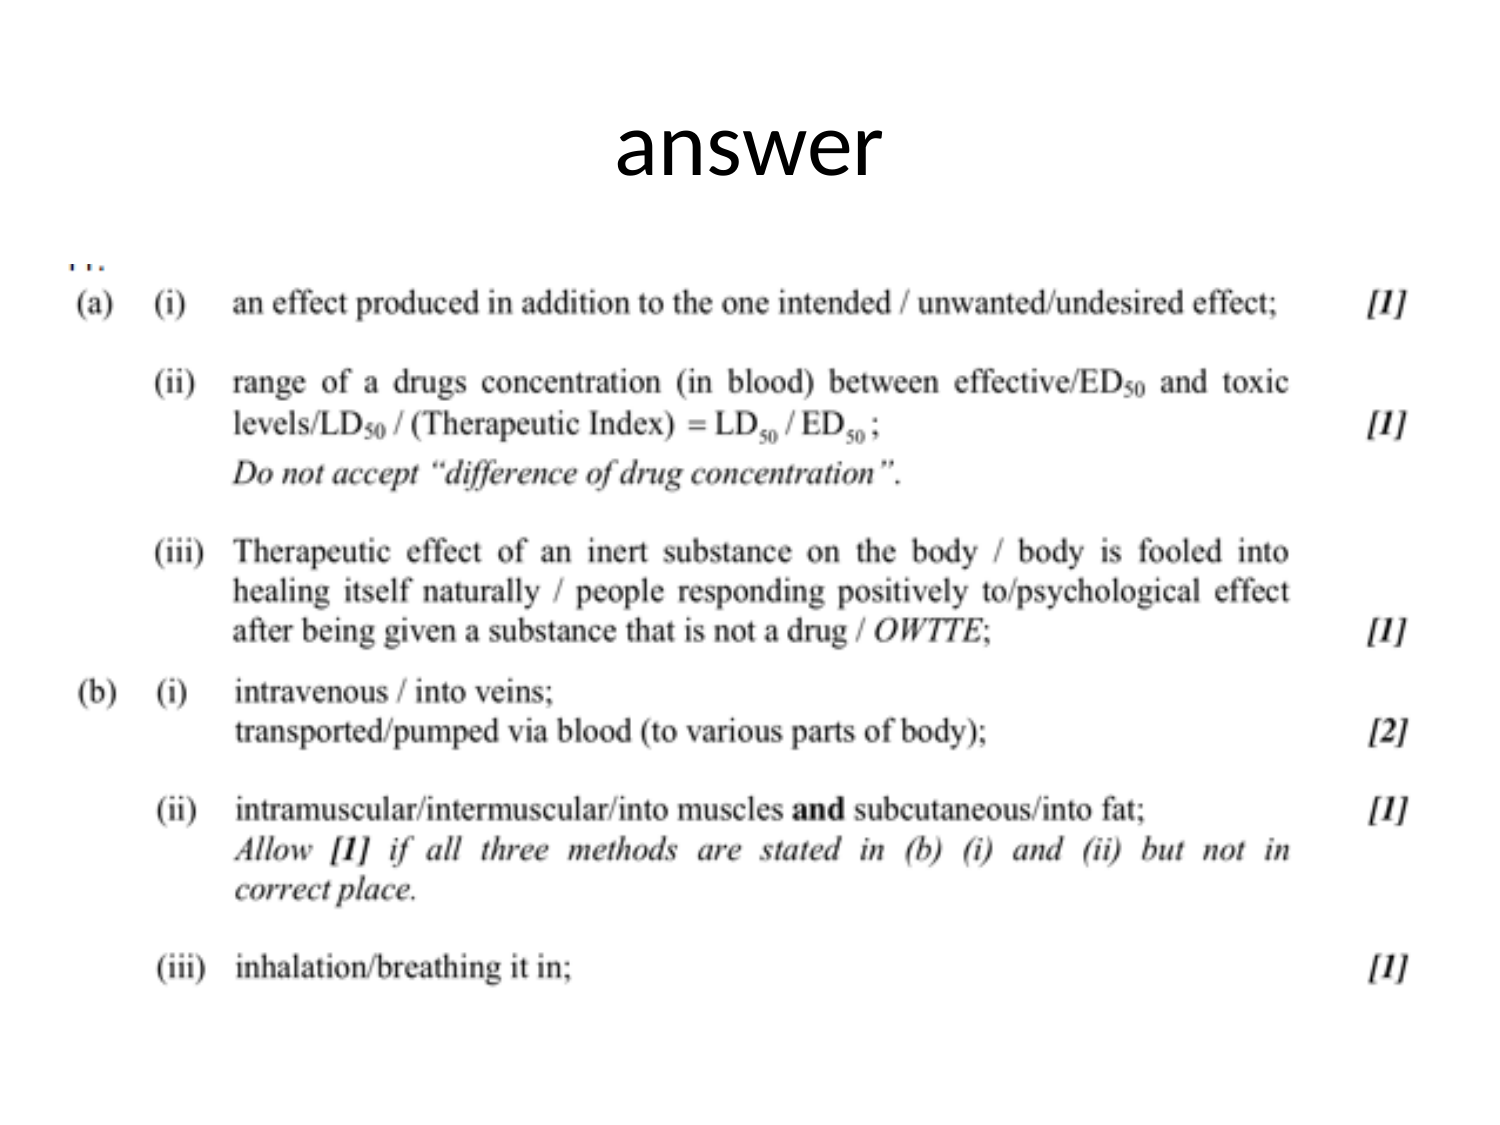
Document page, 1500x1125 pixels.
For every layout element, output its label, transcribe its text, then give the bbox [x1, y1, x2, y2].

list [46, 263, 1472, 1001]
title answer [75, 45, 1425, 233]
